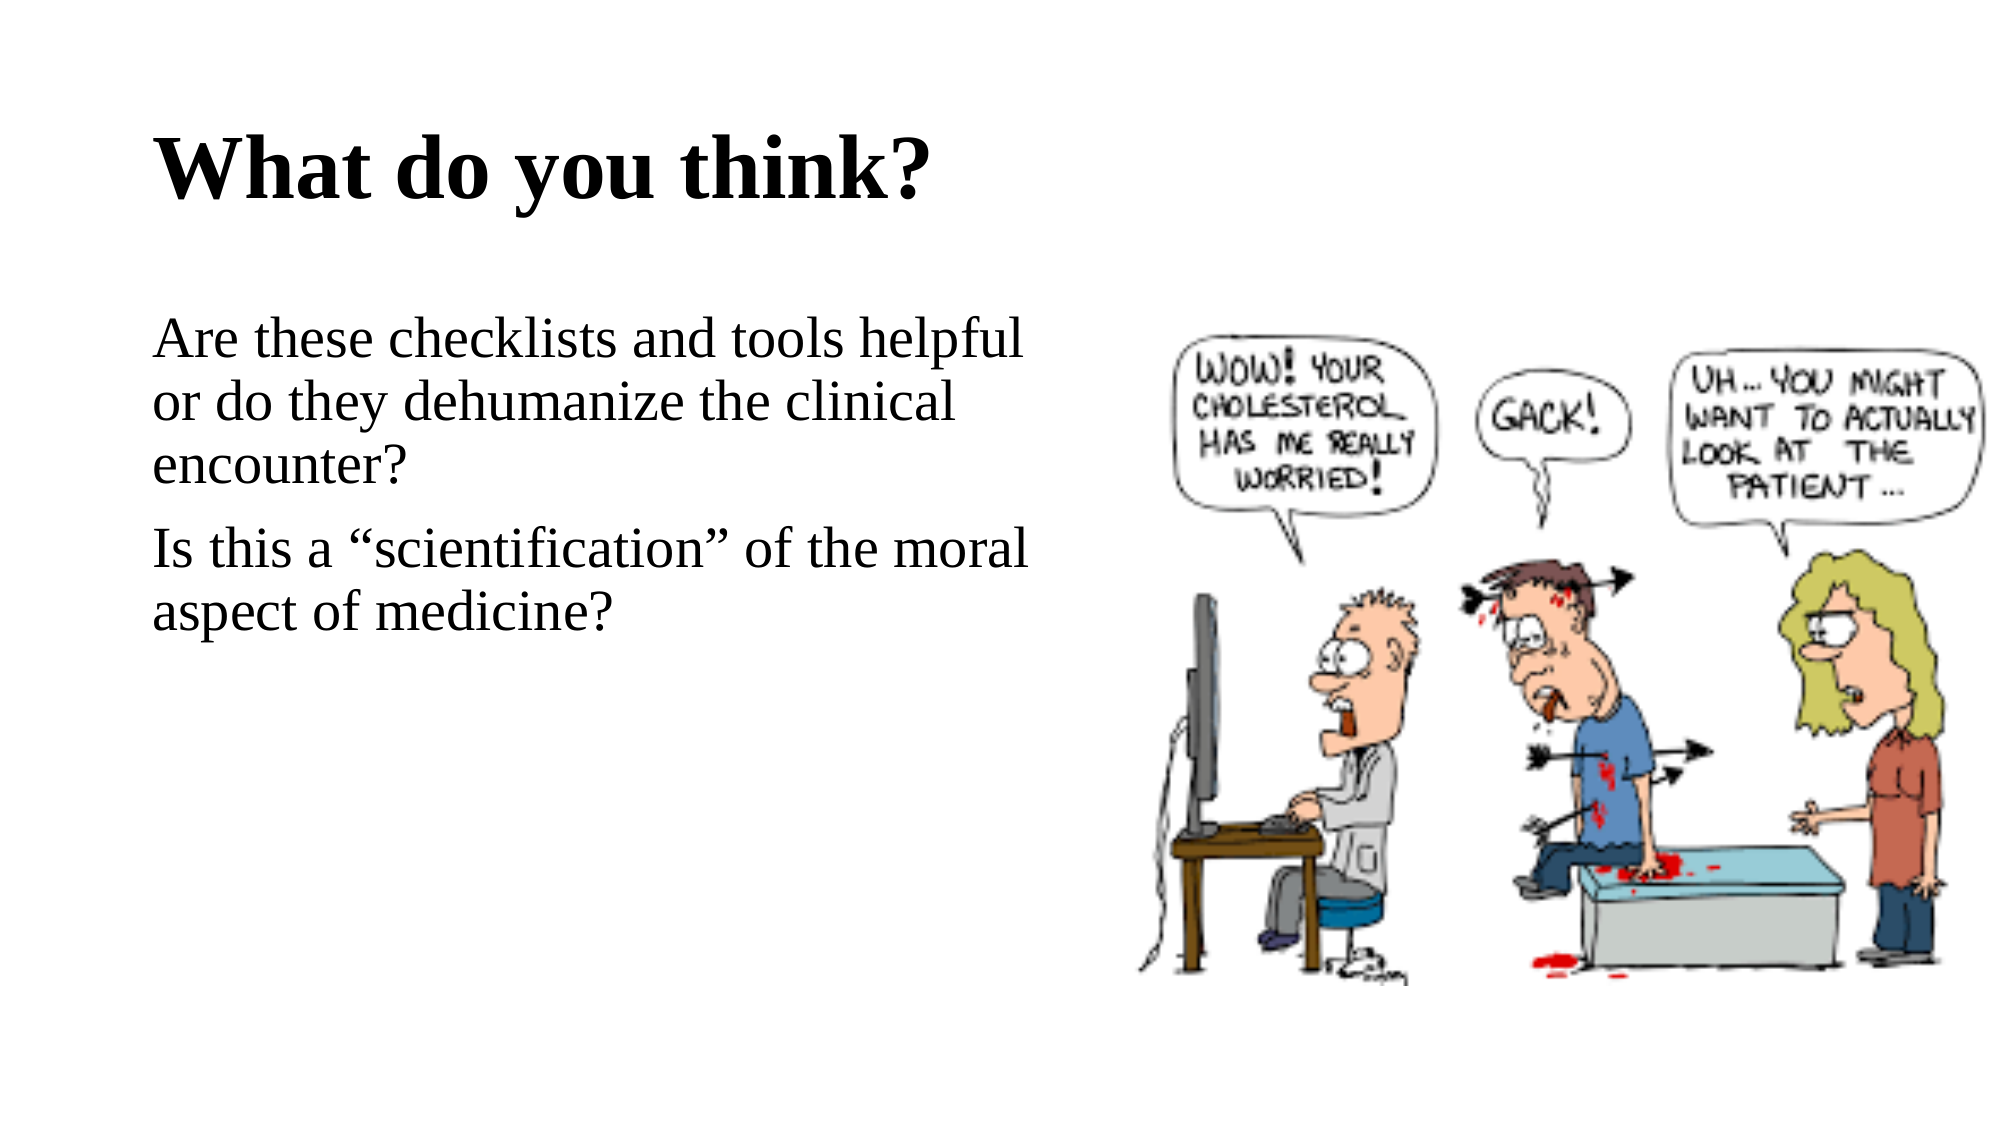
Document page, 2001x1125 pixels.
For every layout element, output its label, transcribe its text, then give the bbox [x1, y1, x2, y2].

title What do you think? [137, 59, 1863, 278]
picture [1120, 326, 2000, 986]
list Are these checklists and tools helpful or do they dehumanize the clinical encounter? Is this a “scientification” of the moral aspect of medicine? [137, 299, 1063, 1014]
